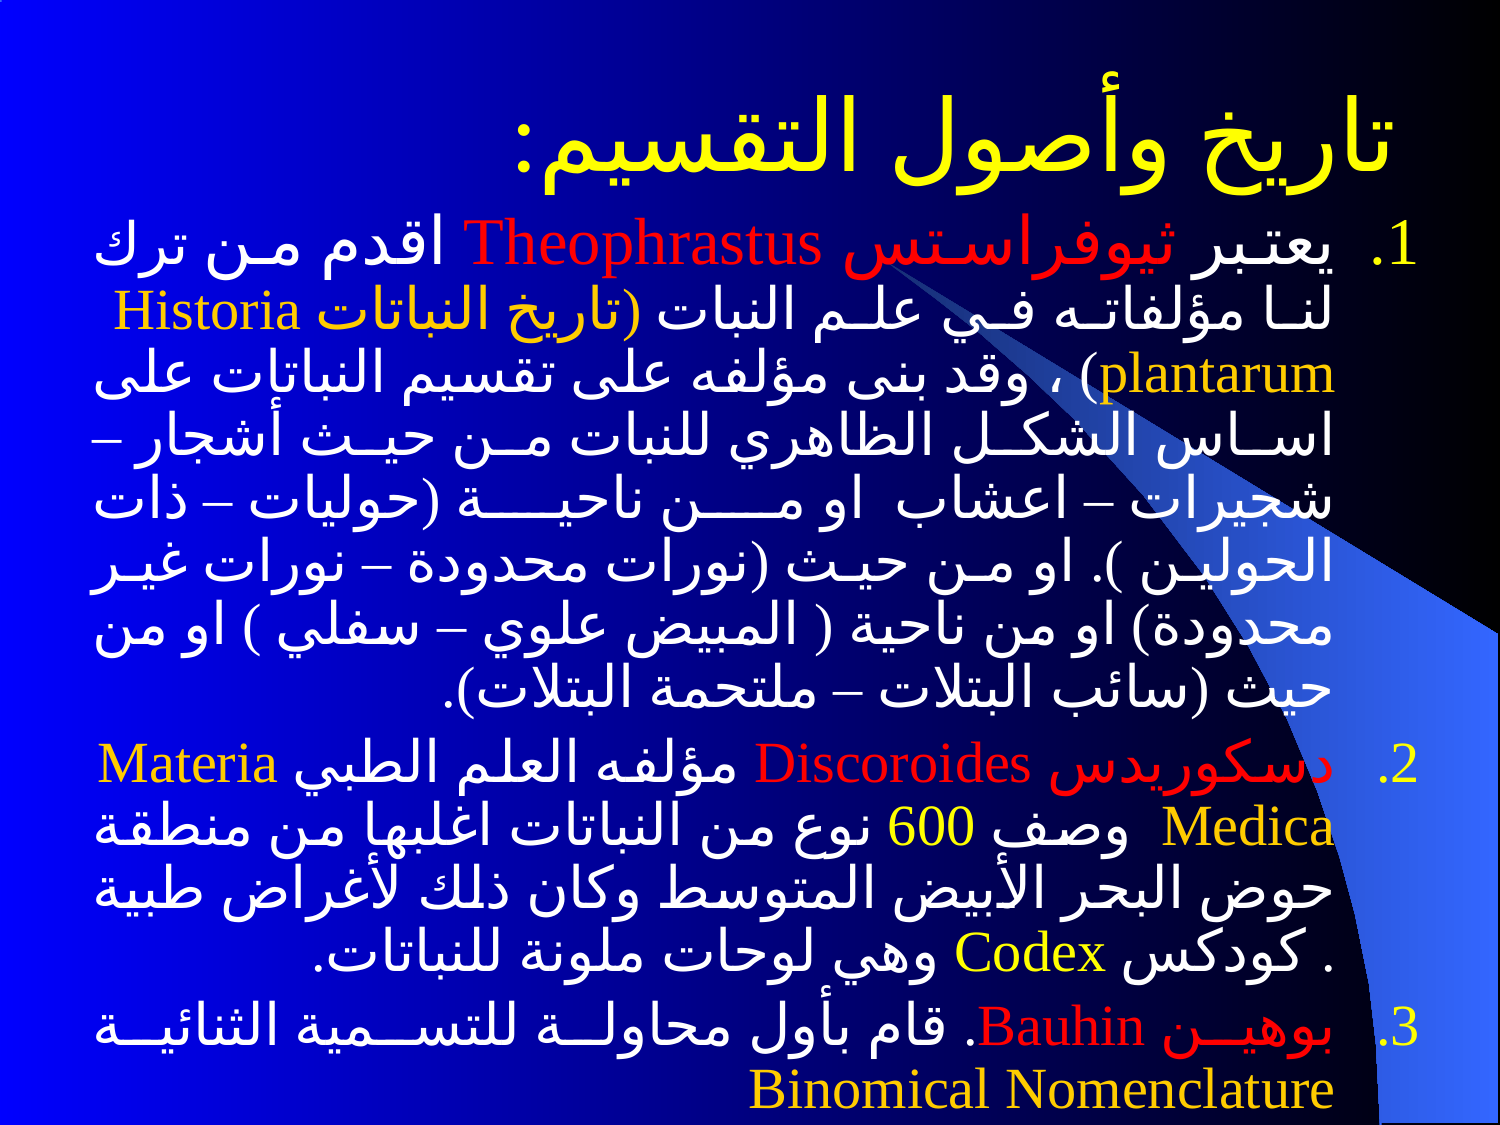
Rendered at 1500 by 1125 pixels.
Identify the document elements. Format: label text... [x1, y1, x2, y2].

title تاريخ وأصول التقسيم: [87, 37, 1414, 199]
list يعتبر ثيوفراستس Theophrastus اقدم من ترك لنا مؤلفاته في علم النبات (تاريخ النباتات Historia plantarum) ، وقد بنى مؤلفه على تقسيم النباتات على اساس الشكل الظاهري للنبات من حيث أشجار – شجيرات – اعشاب او من ناحية (حوليات – ذات الحولين ). او من حيث (نورات محدودة – نورات غير محدودة) او من ناحية ( المبيض علوي – سفلي ) او من حيث (سائب البتلات – ملتحمة البتلات). دسكوريدس Discoroides مؤلفه العلم الطبي Materia Medica وصف 600 نوع من النباتات اغلبها من منطقة حوض البحر الأبيض المتوسط وكان ذلك لأغراض طبية . كودكس Codex وهي لوحات ملونة للنباتات. بوهين Bauhin. قام بأول محاولة للتسمية الثنائية Binomical Nomenclature [62, 199, 1451, 1076]
